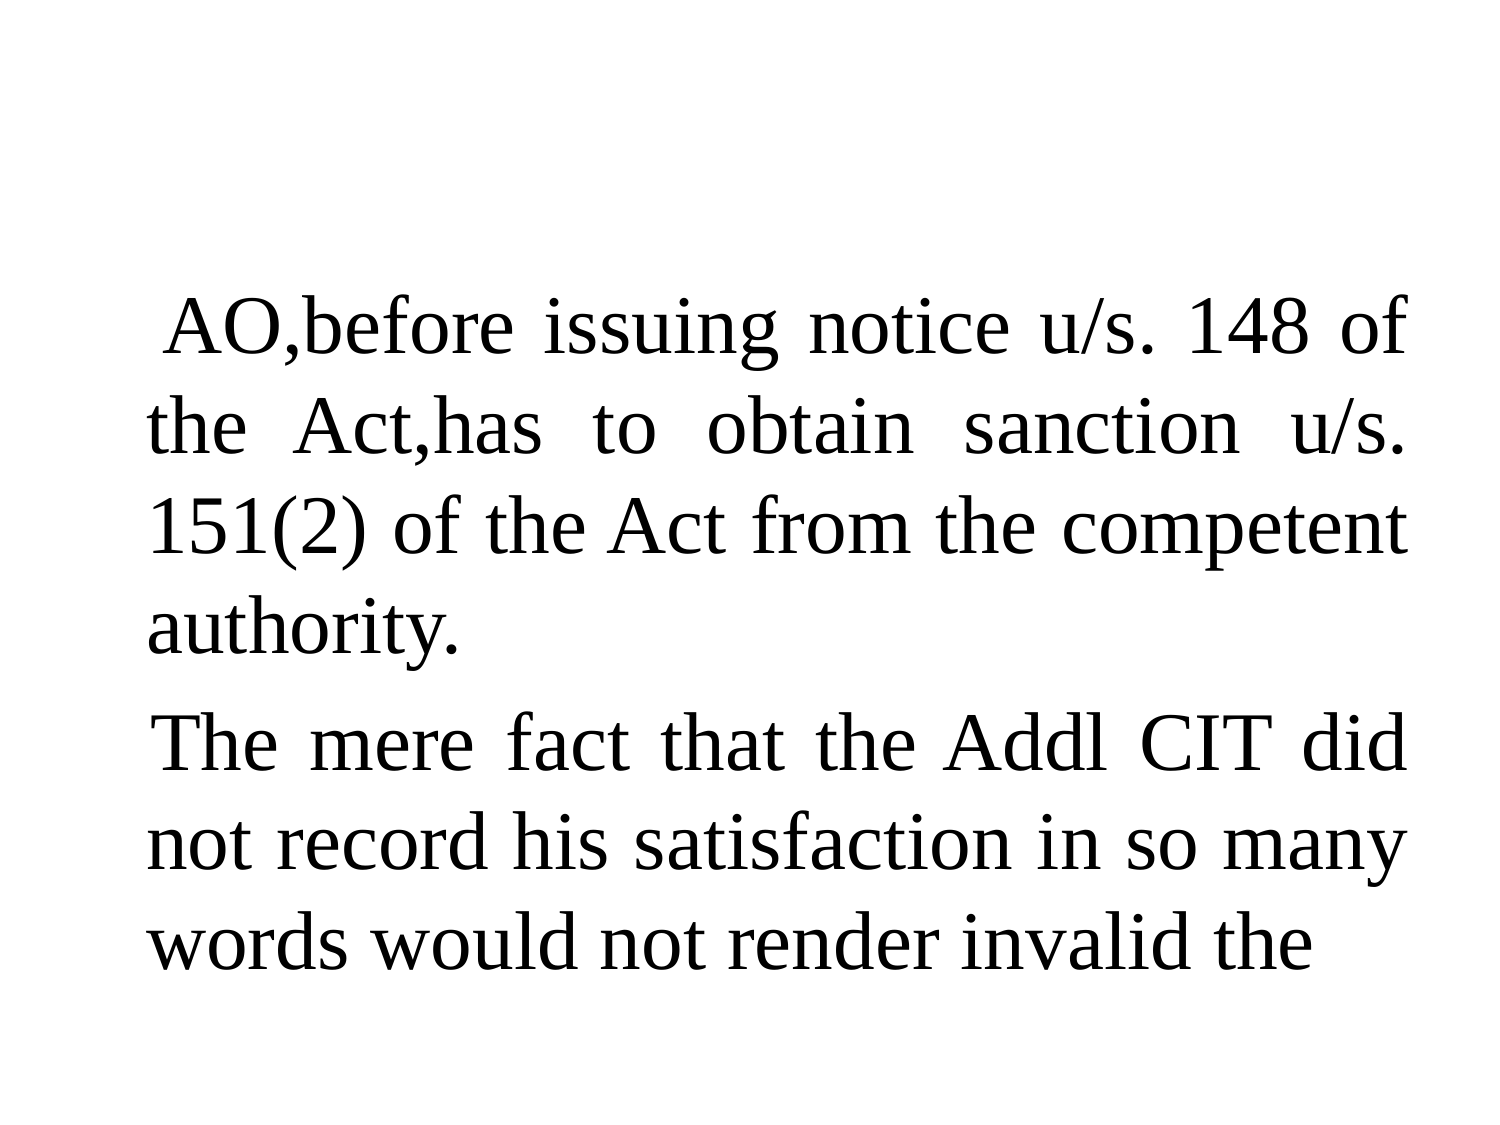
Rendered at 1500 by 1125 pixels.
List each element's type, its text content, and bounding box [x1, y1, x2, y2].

list AO,before issuing notice u/s. 148 of the Act,has to obtain sanction u/s. 151(2) of the Act from the competent authority. The mere fact that the Addl CIT did not record his satisfaction in so many words would not render invalid the [75, 262, 1425, 1005]
